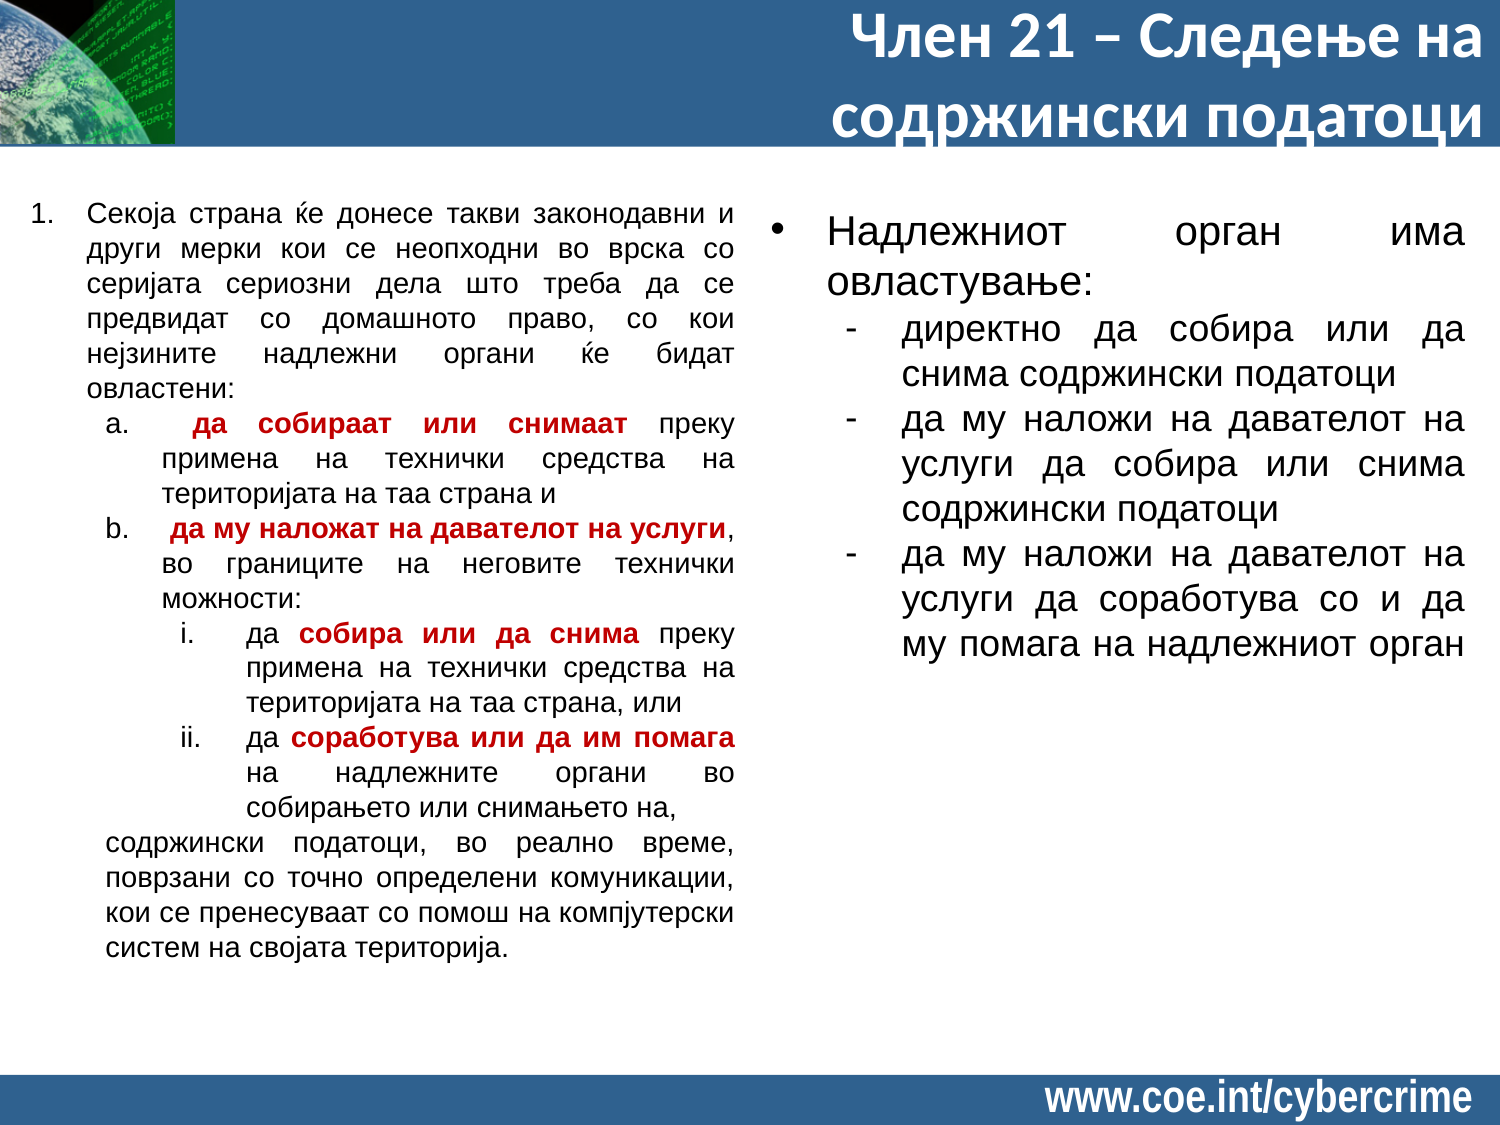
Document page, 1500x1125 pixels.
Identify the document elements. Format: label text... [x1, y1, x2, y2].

text_box Надлежниот орган има овластување: директно да собира или да снима содржински податоци да му наложи на давателот на услуги да собира или снима содржински податоци да му наложи на давателот на услуги да соработува со и да му помага на надлежниот орган [755, 196, 1480, 671]
text_box Член 21 – Следење на содржински податоци [177, 0, 1500, 149]
text_box [0, 1073, 1030, 1125]
text_box www.coe.int/cybercrime [1030, 1059, 1500, 1125]
picture [0, 0, 175, 144]
text_box Секоја страна ќе донесе такви законодавни и други мерки кои се неопходни во врска со серијата сериозни дела што треба да се предвидат со домашното право, со кои нејзините надлежни органи ќе бидат овластени: да собираат или снимаат преку примена на технички средства на територијата на таа страна и да му наложат на давателот на услуги, во границите на неговите технички можности: да собира или да снима преку примена на технички средства на територијата на таа страна, или да соработува или да им помага на надлежните органи во собирањето или снимањето на, содржински податоци, во реално време, поврзани со точно определени комуникации, кои се пренесуваат со помош на компјутерски систем на својата територија. [15, 186, 750, 971]
